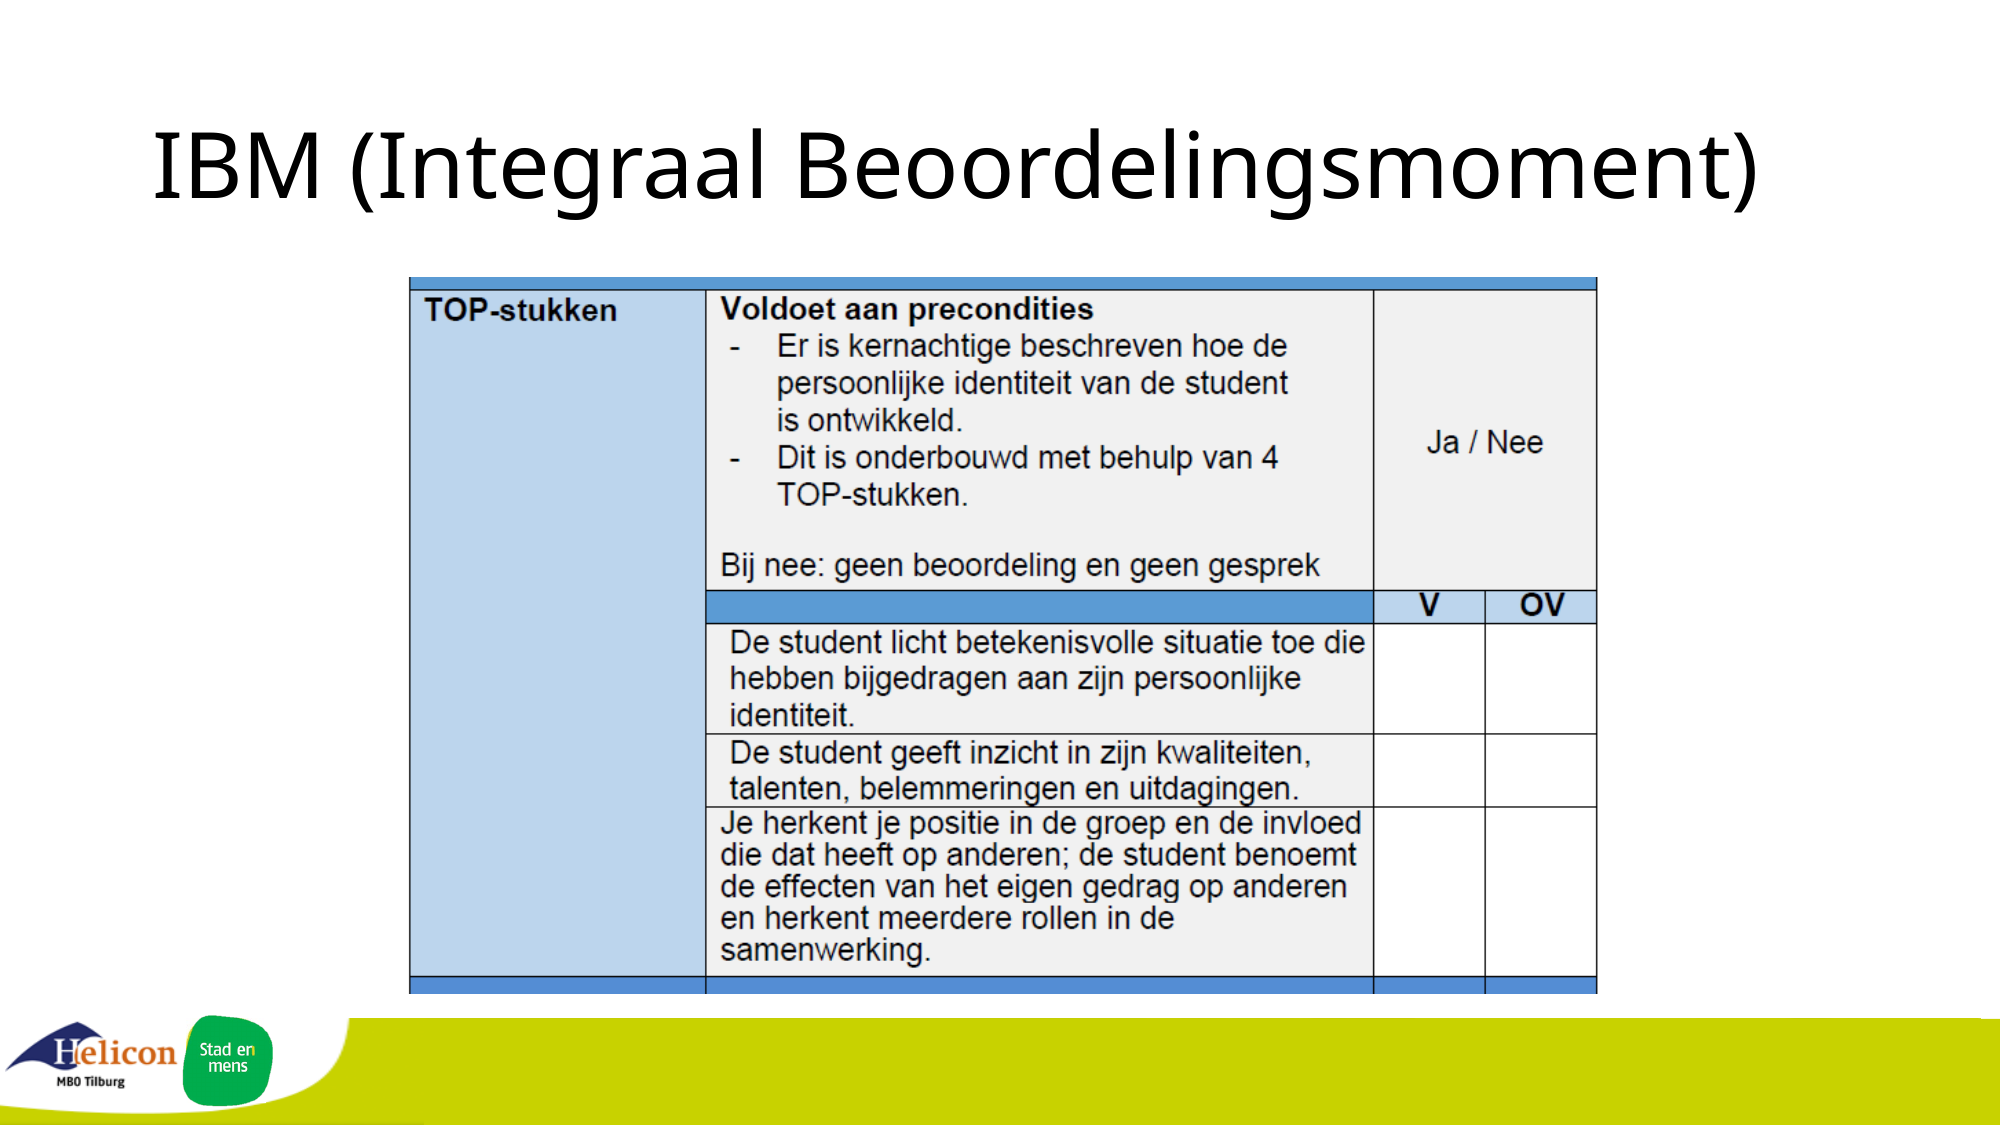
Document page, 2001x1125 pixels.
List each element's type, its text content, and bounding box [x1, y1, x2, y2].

picture [0, 1013, 424, 1125]
title IBM (Integraal Beoordelingsmoment) [137, 59, 1863, 278]
picture [379, 277, 1621, 994]
